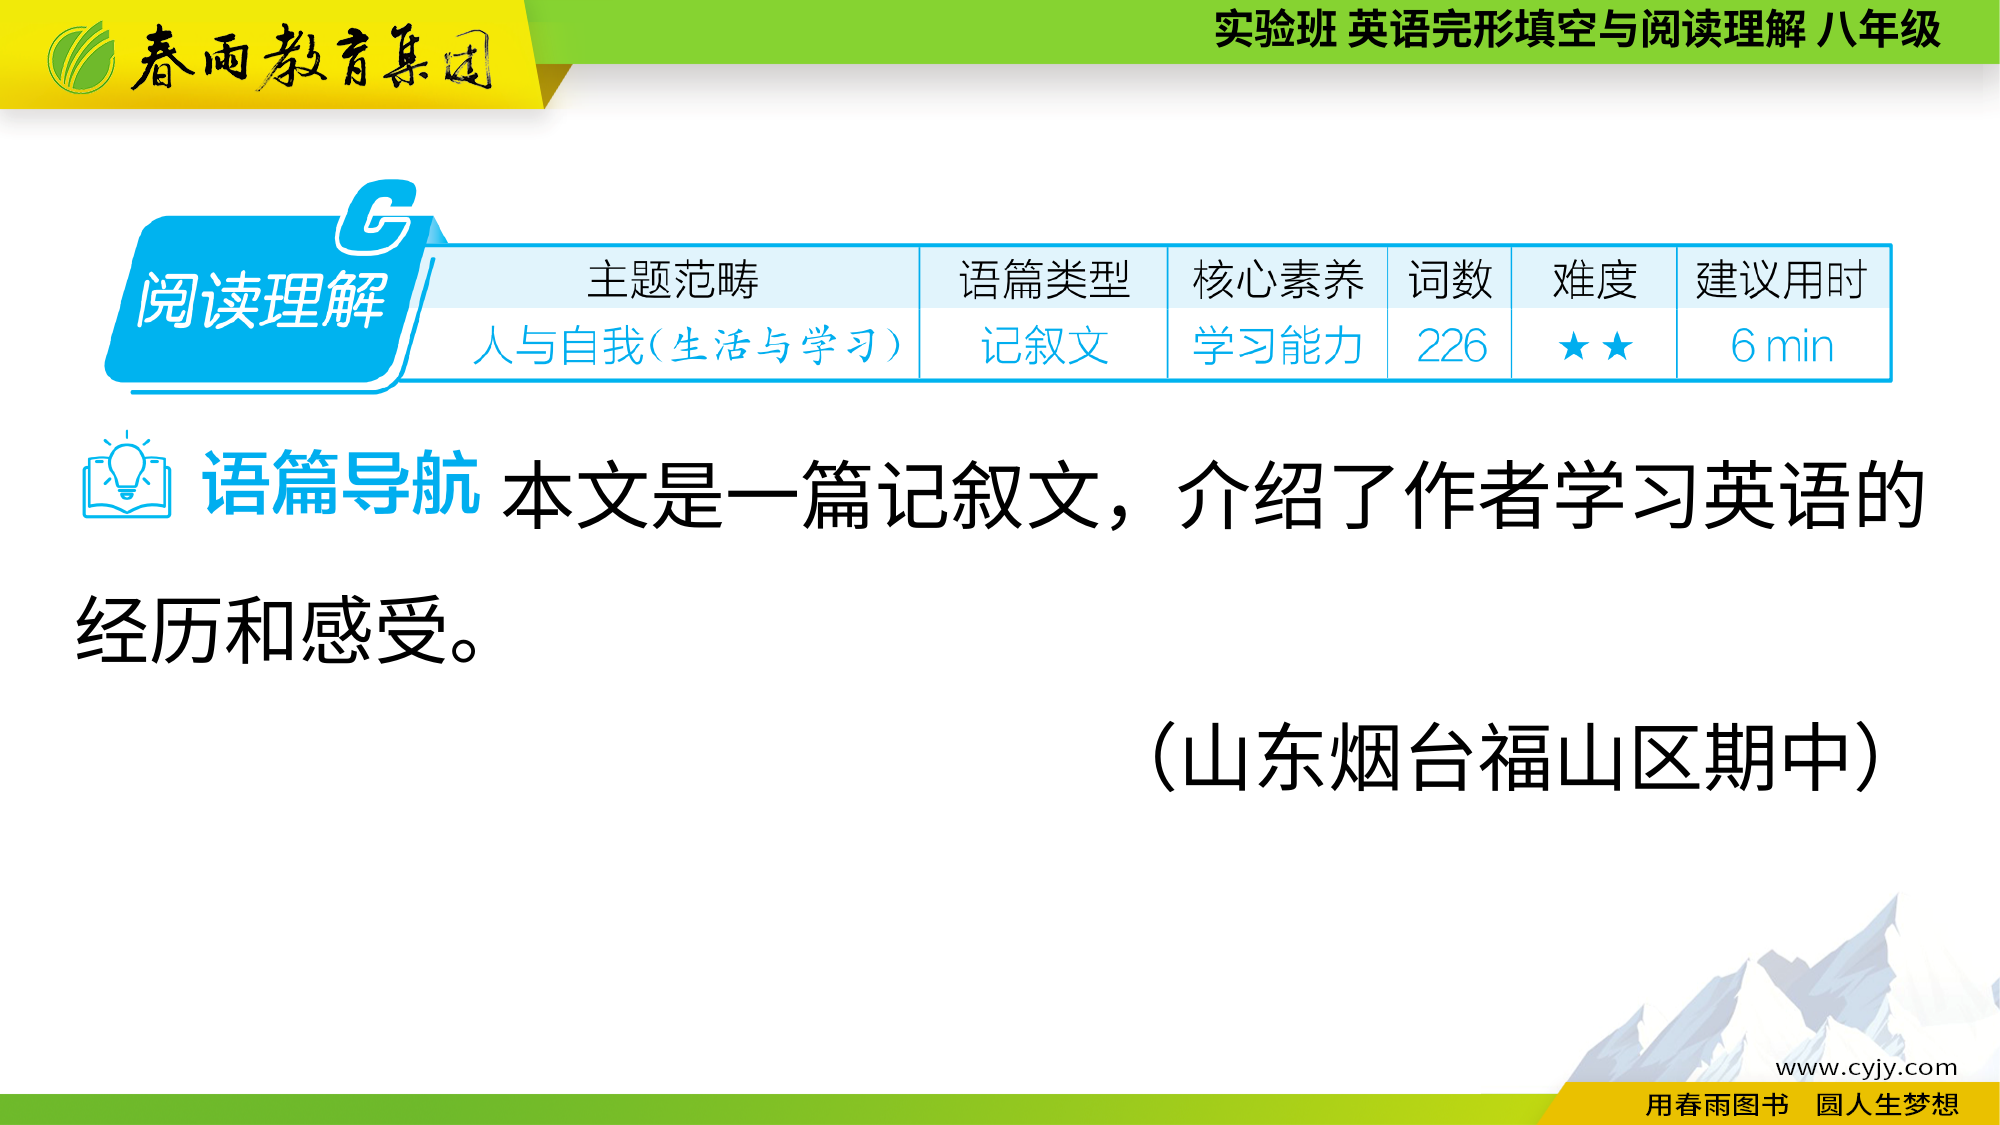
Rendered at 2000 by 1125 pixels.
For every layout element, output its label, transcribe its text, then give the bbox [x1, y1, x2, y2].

list （山东烟台福山区期中） [59, 681, 1944, 810]
text_box 本文是一篇记叙文，介绍了作者学习英语的经历和感受。 [59, 395, 1944, 681]
picture [0, 0, 2000, 1125]
